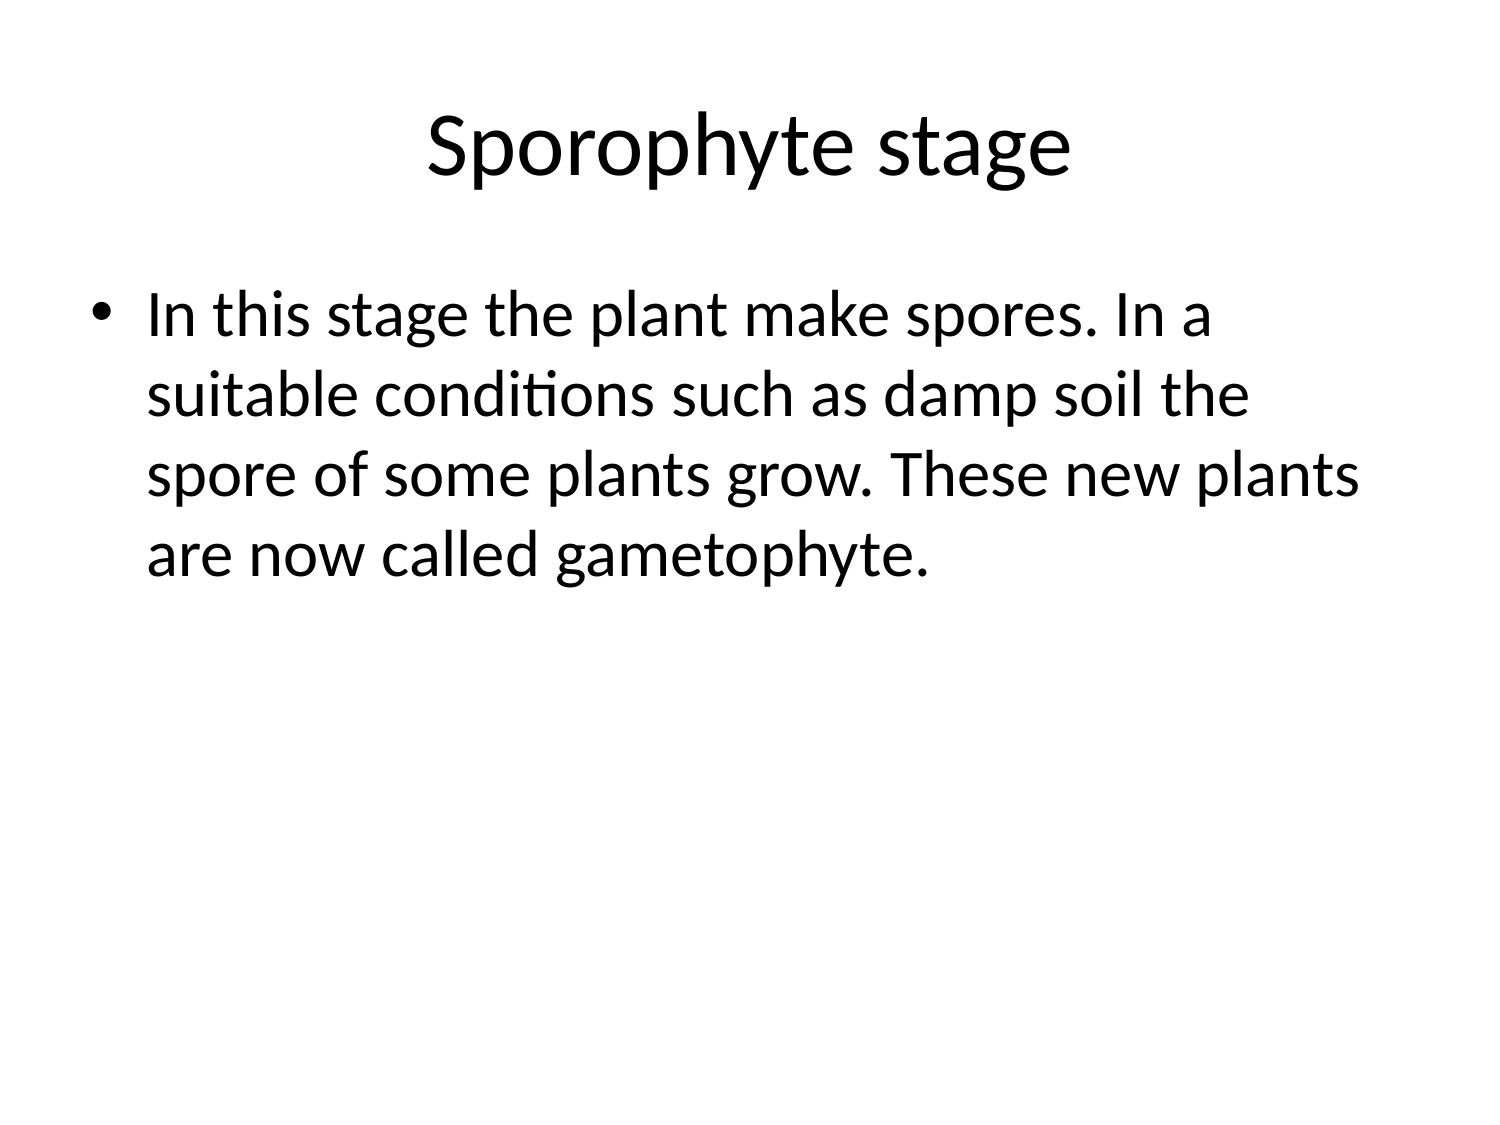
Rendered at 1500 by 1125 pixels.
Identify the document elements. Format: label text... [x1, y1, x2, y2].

list In this stage the plant make spores. In a suitable conditions such as damp soil the spore of some plants grow. These new plants are now called gametophyte. [75, 262, 1425, 1005]
title Sporophyte stage [75, 45, 1425, 233]
